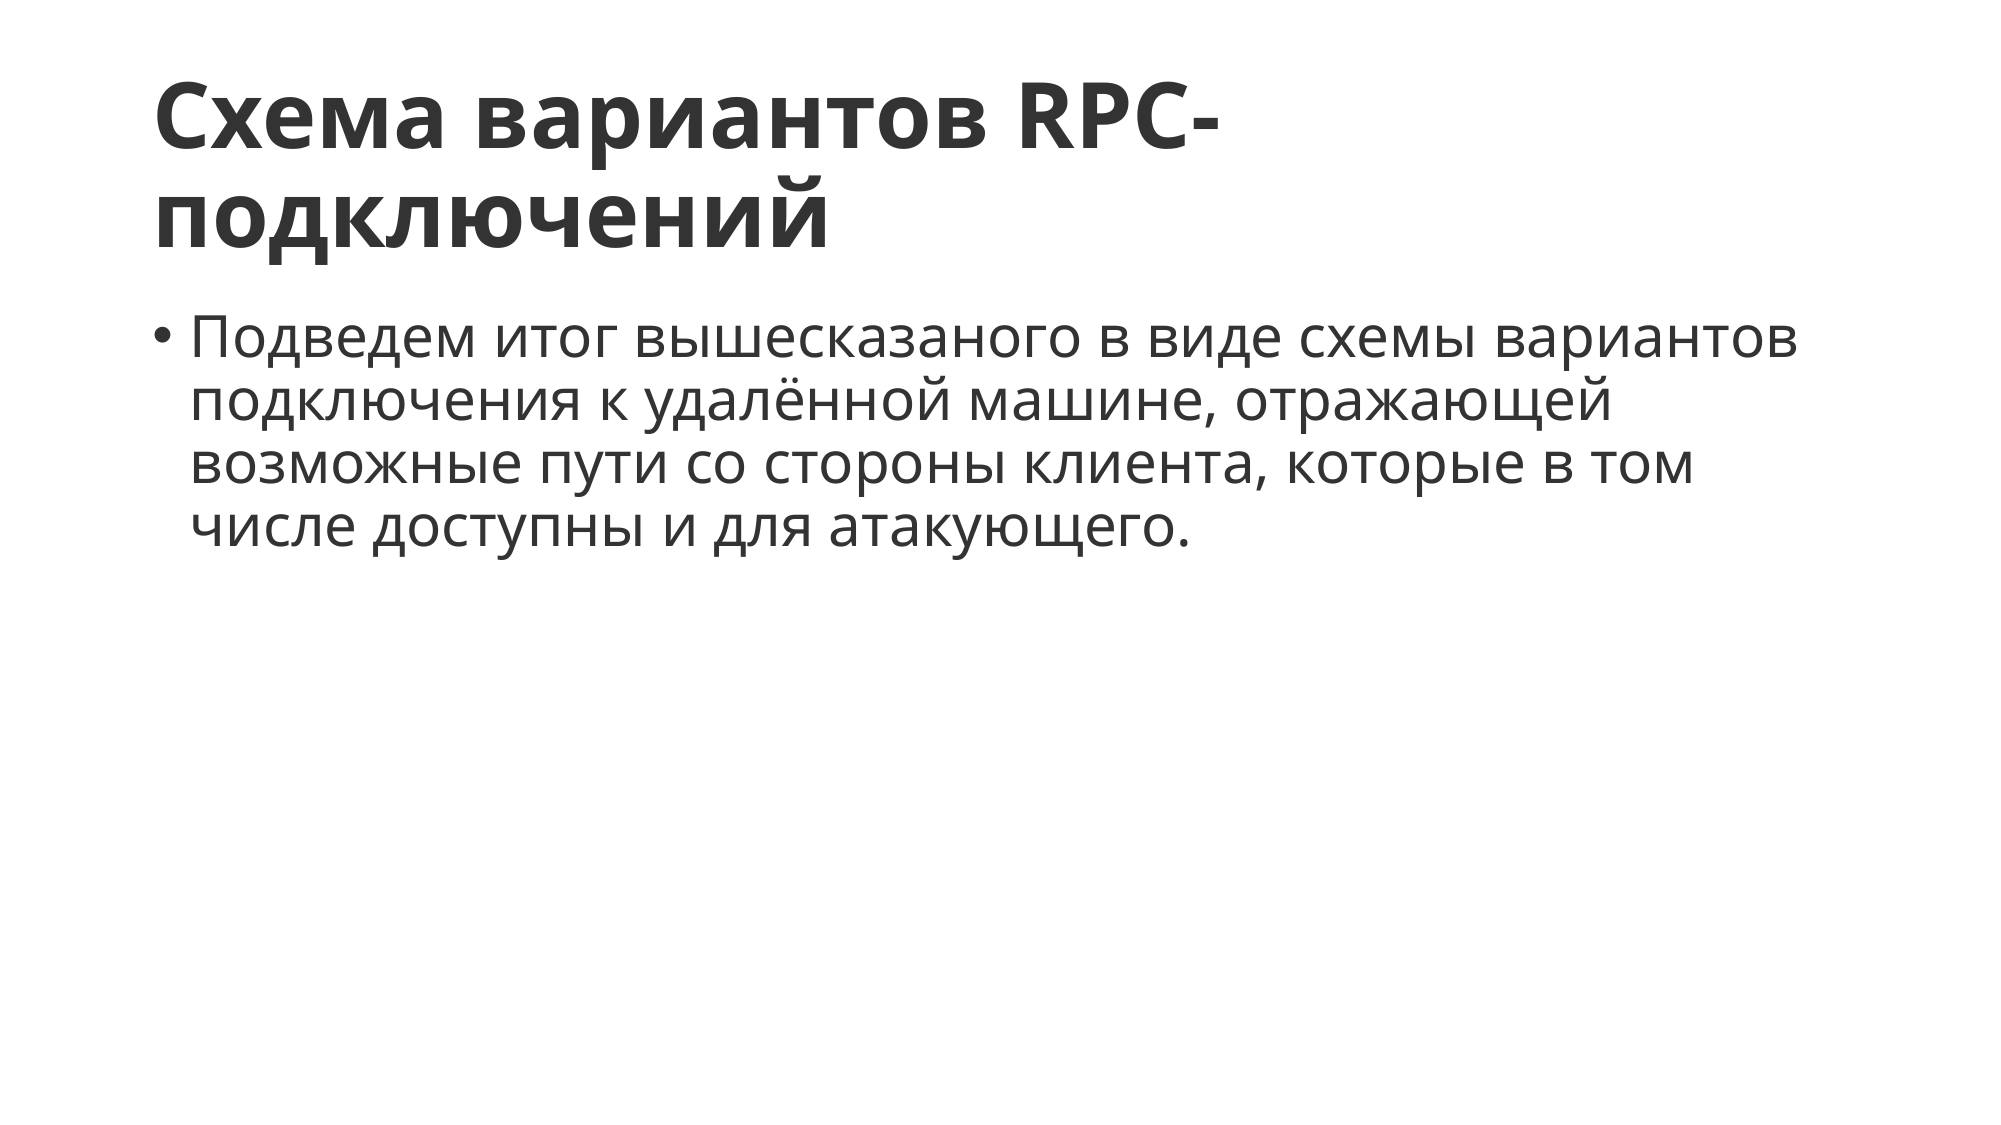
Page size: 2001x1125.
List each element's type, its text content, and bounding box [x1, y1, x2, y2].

title Схема вариантов RPC-подключений [137, 59, 1863, 278]
list Подведем итог вышесказаного в виде схемы вариантов подключения к удалённой машине, отражающей возможные пути со стороны клиента, которые в том числе доступны и для атакующего. [137, 299, 1863, 1014]
